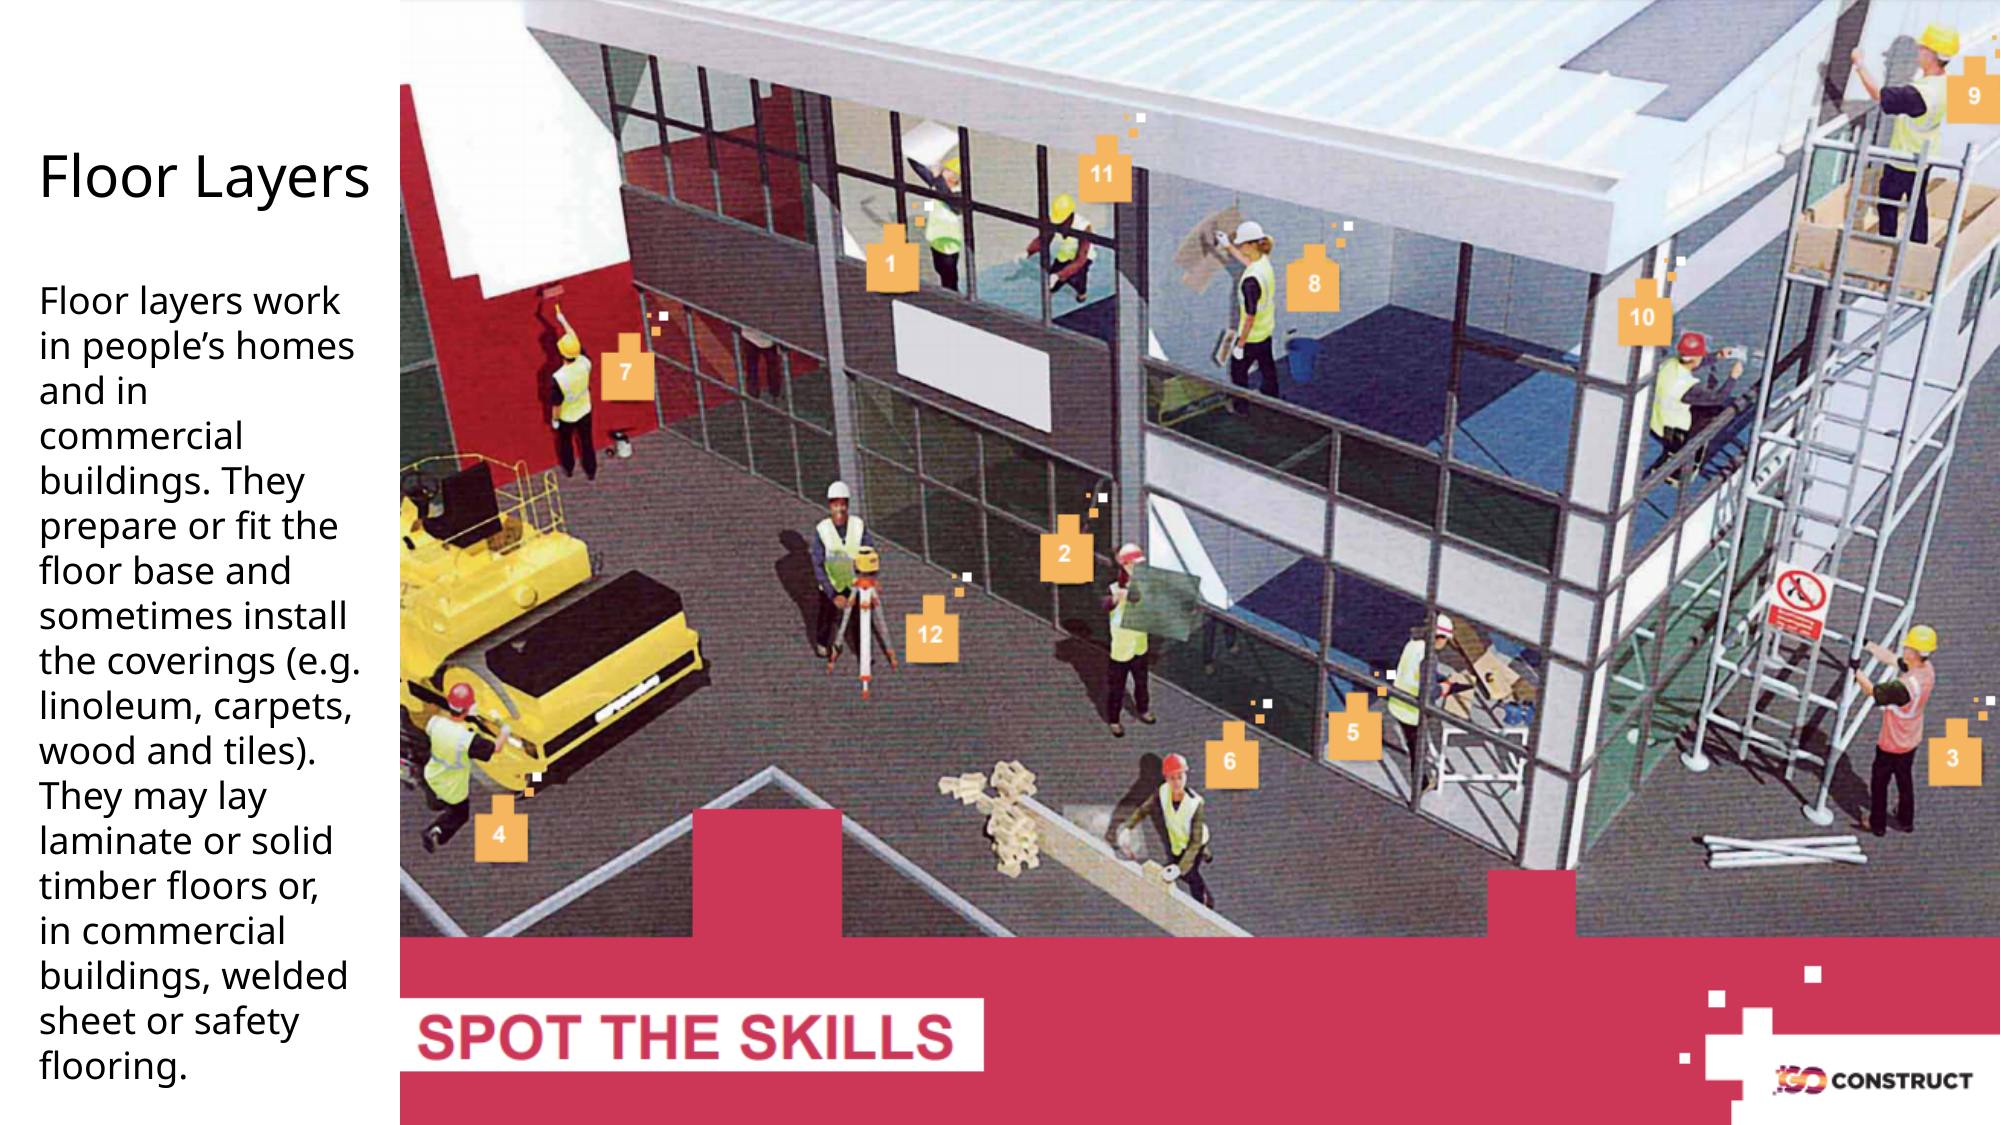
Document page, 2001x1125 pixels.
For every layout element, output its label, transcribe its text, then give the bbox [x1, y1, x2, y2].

picture [400, 0, 2000, 1125]
text_box Floor Layers [24, 131, 400, 217]
text_box Floor layers work in people’s homes and in commercial buildings. They prepare or fit the floor base and sometimes install the coverings (e.g. linoleum, carpets, wood and tiles). They may lay laminate or solid timber floors or, in commercial buildings, welded sheet or safety flooring. [24, 269, 377, 1095]
